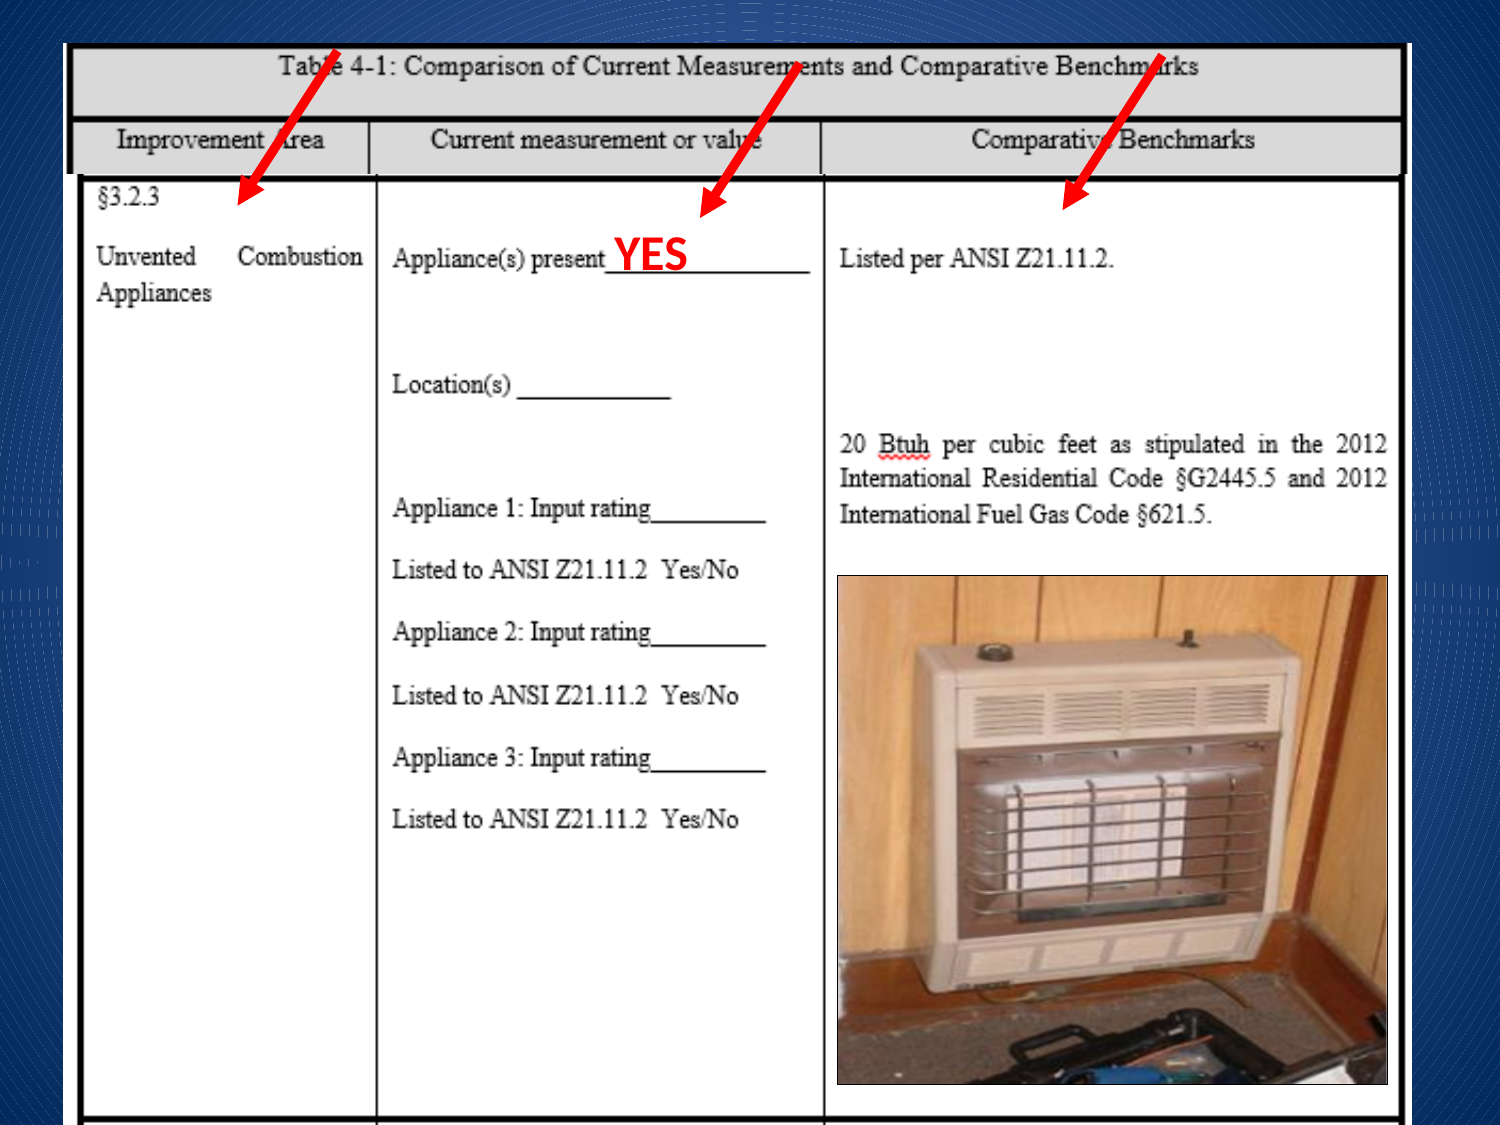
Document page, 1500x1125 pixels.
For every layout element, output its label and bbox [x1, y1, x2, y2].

text_box [237, 50, 338, 206]
picture [63, 43, 1412, 174]
text_box [1062, 55, 1163, 211]
picture [837, 574, 1387, 1085]
list [63, 174, 1412, 1125]
text_box [699, 62, 801, 219]
